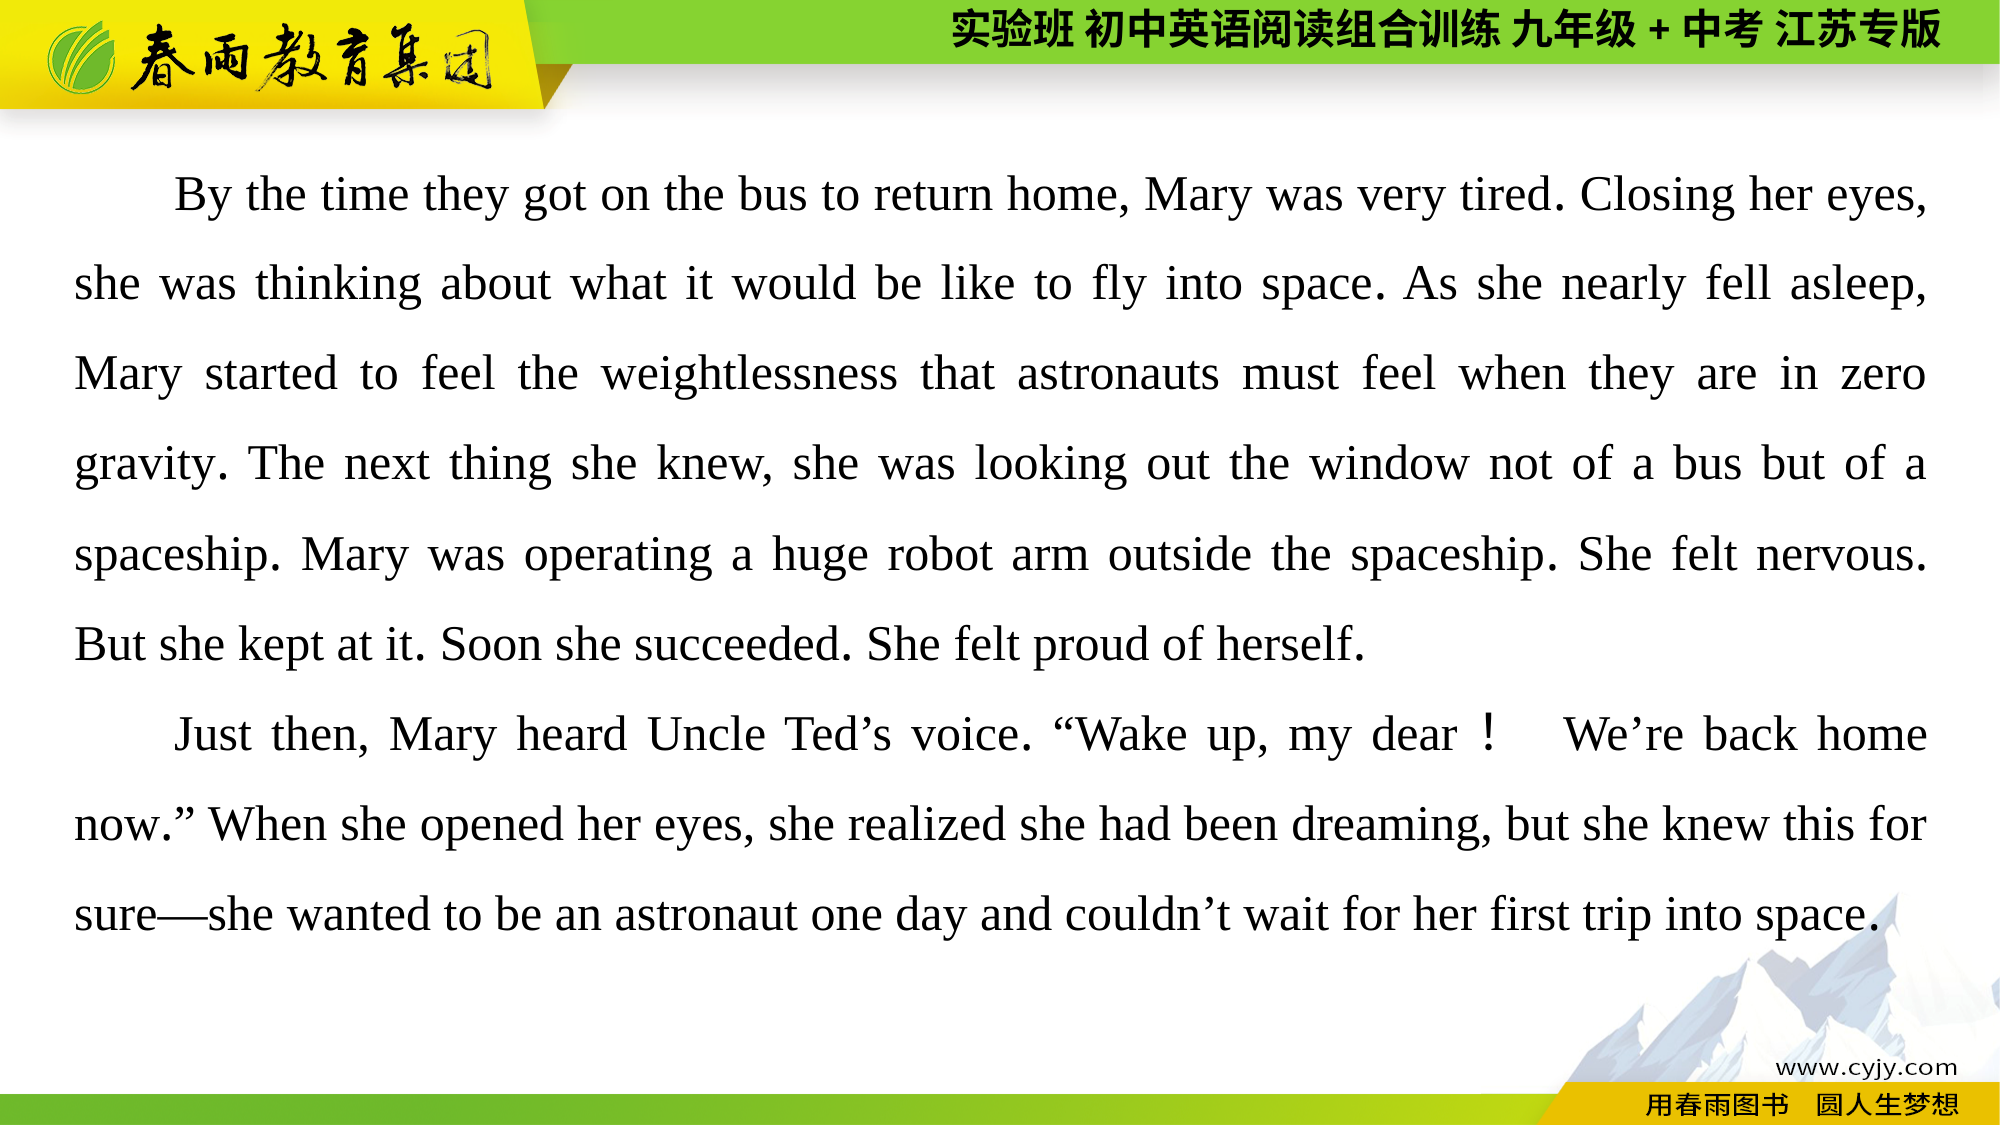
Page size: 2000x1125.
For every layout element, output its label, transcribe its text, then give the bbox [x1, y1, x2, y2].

list By the time they got on the bus to return home, Mary was very tired. Closing her eyes, she was thinking about what it would be like to fly into space. As she nearly fell asleep, Mary started to feel the weightlessness that astronauts must feel when they are in zero gravity. The next thing she knew, she was looking out the window not of a bus but of a spaceship. Mary was operating a huge robot arm outside the spaceship. She felt nervous. But she kept at it. Soon she succeeded. She felt proud of herself. Just then, Mary heard Uncle Ted’s voice. “Wake up, my dear！ We’re back home now.” When she opened her eyes, she realized she had been dreaming, but she knew this for sure—she wanted to be an astronaut one day and couldn’t wait for her first trip into space. [59, 122, 1944, 1035]
picture [0, 0, 2000, 1125]
